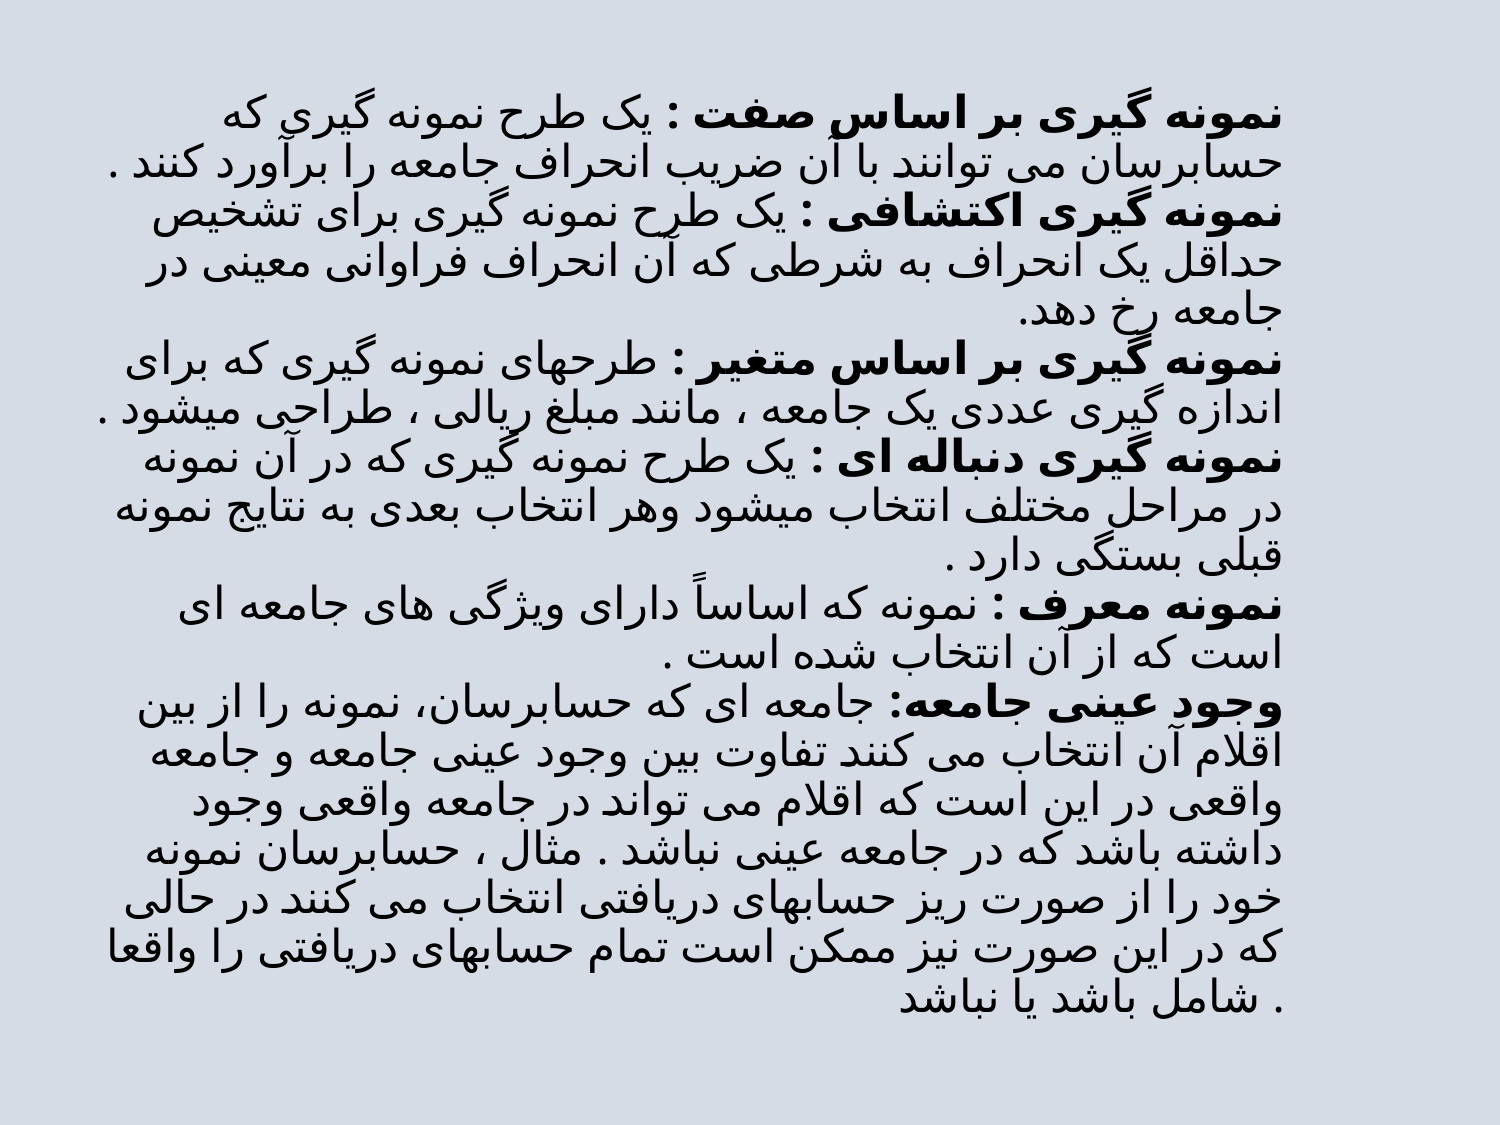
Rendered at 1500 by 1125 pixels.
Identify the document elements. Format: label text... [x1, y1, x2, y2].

title نمونه گیری بر اساس صفت : یک طرح نمونه گیری که حسابرسان می توانند با آن ضریب انحراف جامعه را برآورد کنند . نمونه گیری اکتشافی : یک طرح نمونه گیری برای تشخیص حداقل یک انحراف به شرطی که آن انحراف فراوانی معینی در جامعه رخ دهد. نمونه گیری بر اساس متغیر : طرحهای نمونه گیری که برای اندازه گیری عددی یک جامعه ، مانند مبلغ ریالی ، طراحی میشود . نمونه گیری دنباله ای : یک طرح نمونه گیری که در آن نمونه در مراحل مختلف انتخاب میشود وهر انتخاب بعدی به نتایج نمونه قبلی بستگی دارد . نمونه معرف : نمونه که اساساً دارای ویژگی های جامعه ای است که از آن انتخاب شده است . وجود عینی جامعه: جامعه ای که حسابرسان، نمونه را از بین اقلام آن انتخاب می کنند تفاوت بین وجود عینی جامعه و جامعه واقعی در این است که اقلام می تواند در جامعه واقعی وجود داشته باشد که در جامعه عینی نباشد . مثال ، حسابرسان نمونه خود را از صورت ریز حسابهای دریافتی انتخاب می کنند در حالی که در این صورت نیز ممکن است تمام حسابهای دریافتی را واقعا شامل باشد یا نباشد . [75, 45, 1300, 1067]
